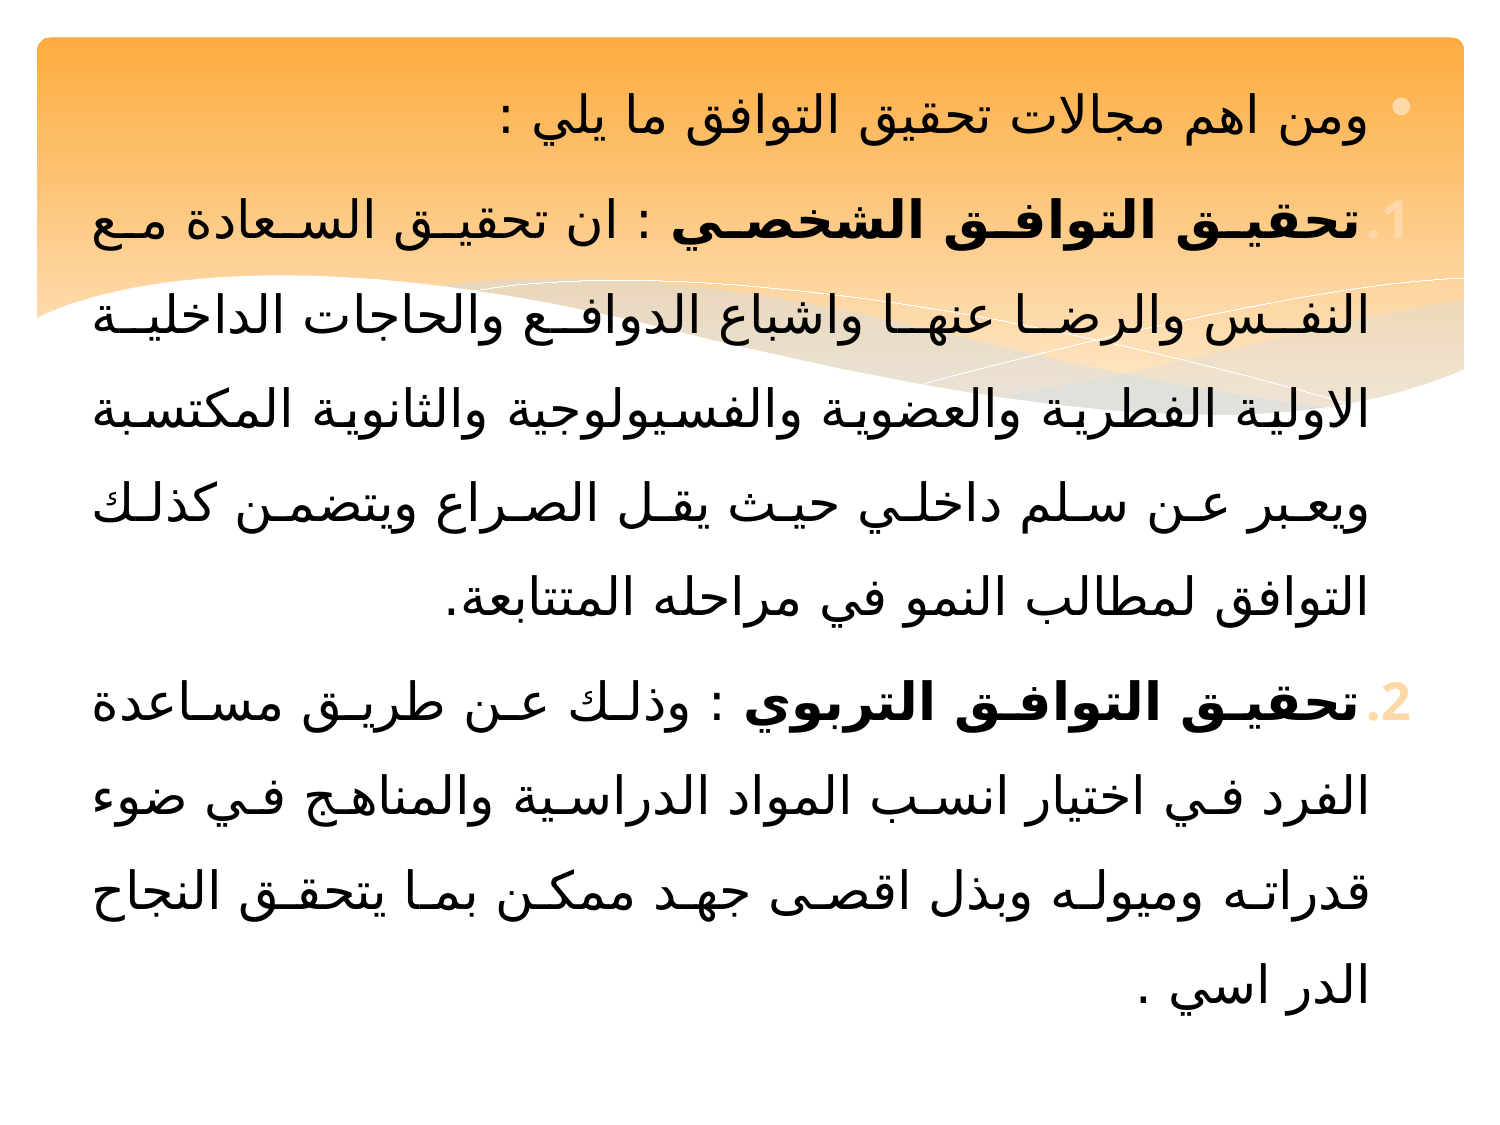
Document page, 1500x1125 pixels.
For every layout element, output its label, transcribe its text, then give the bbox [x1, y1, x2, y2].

list ومن اهم مجالات تحقيق التوافق ما يلي : تحقيق التوافق الشخصي : ان تحقيق السعادة مع النفس والرضا عنها واشباع الدوافع والحاجات الداخلية الاولية الفطرية والعضوية والفسيولوجية والثانوية المكتسبة ويعبر عن سلم داخلي حيث يقل الصراع ويتضمن كذلك التوافق لمطالب النمو في مراحله المتتابعة. تحقيق التوافق التربوي : وذلك عن طريق مساعدة الفرد في اختيار انسب المواد الدراسية والمناهج في ضوء قدراته وميوله وبذل اقصى جهد ممكن بما يتحقق النجاح الدر اسي . [76, 42, 1427, 1024]
